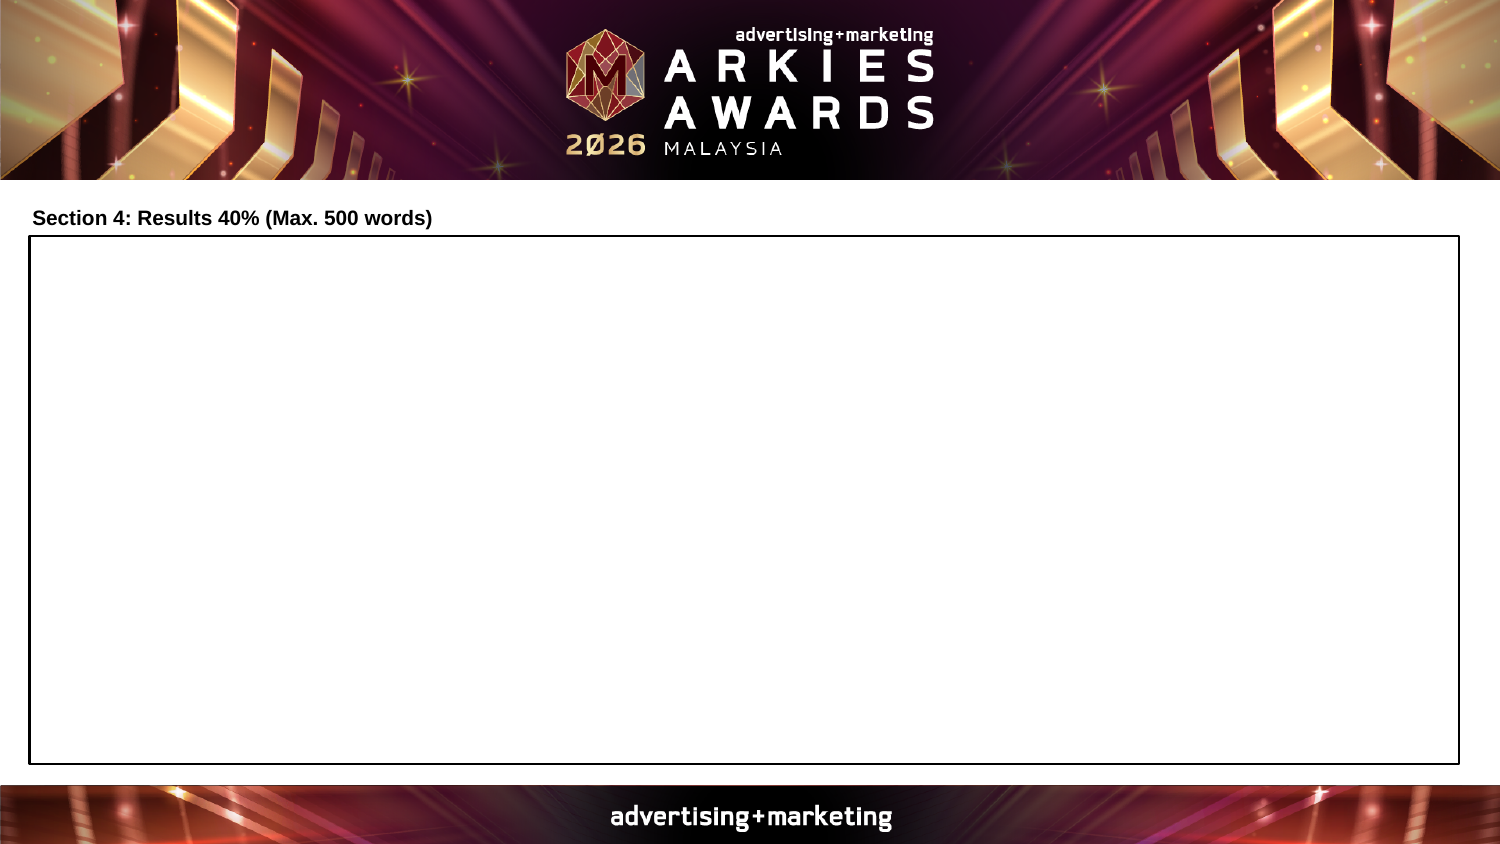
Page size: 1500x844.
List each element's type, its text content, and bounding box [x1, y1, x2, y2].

picture [0, 0, 1500, 844]
text_box [29, 236, 1459, 765]
text_box Section 4: Results 40% (Max. 500 words) [17, 197, 863, 237]
